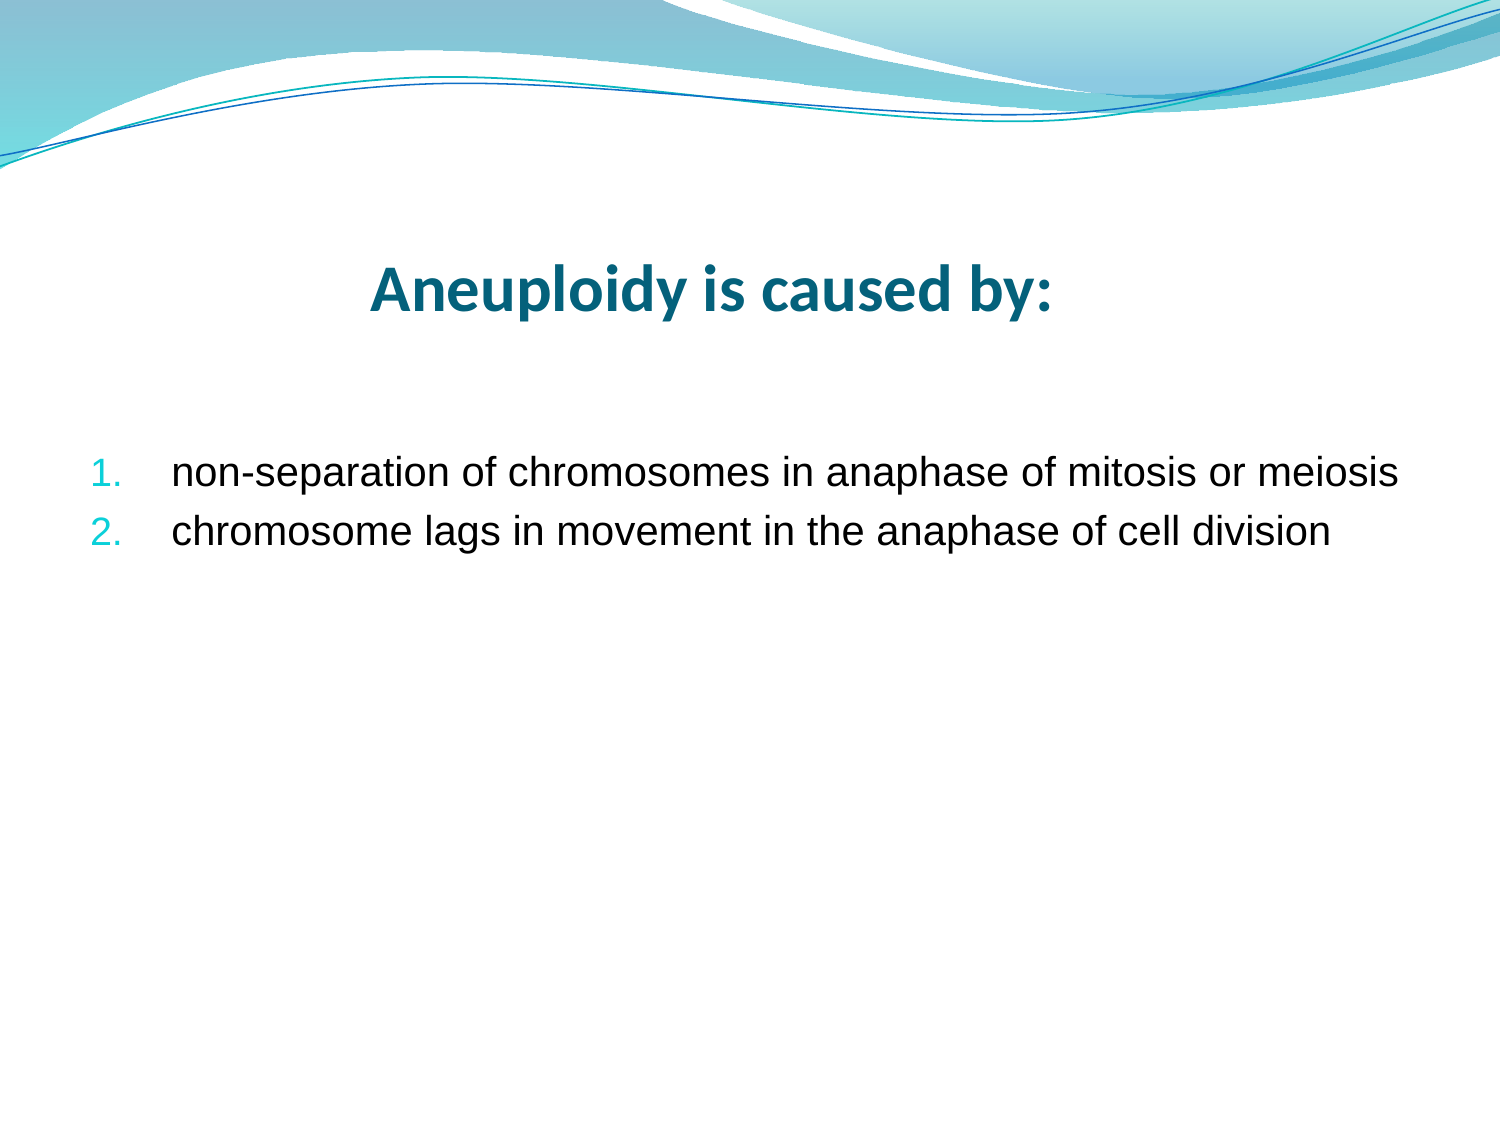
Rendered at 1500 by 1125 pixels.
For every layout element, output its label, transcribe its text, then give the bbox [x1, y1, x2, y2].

list non-separation of chromosomes in anaphase of mitosis or meiosis chromosome lags in movement in the anaphase of cell division [75, 437, 1425, 833]
title Aneuploidy is caused by: [37, 137, 1388, 325]
